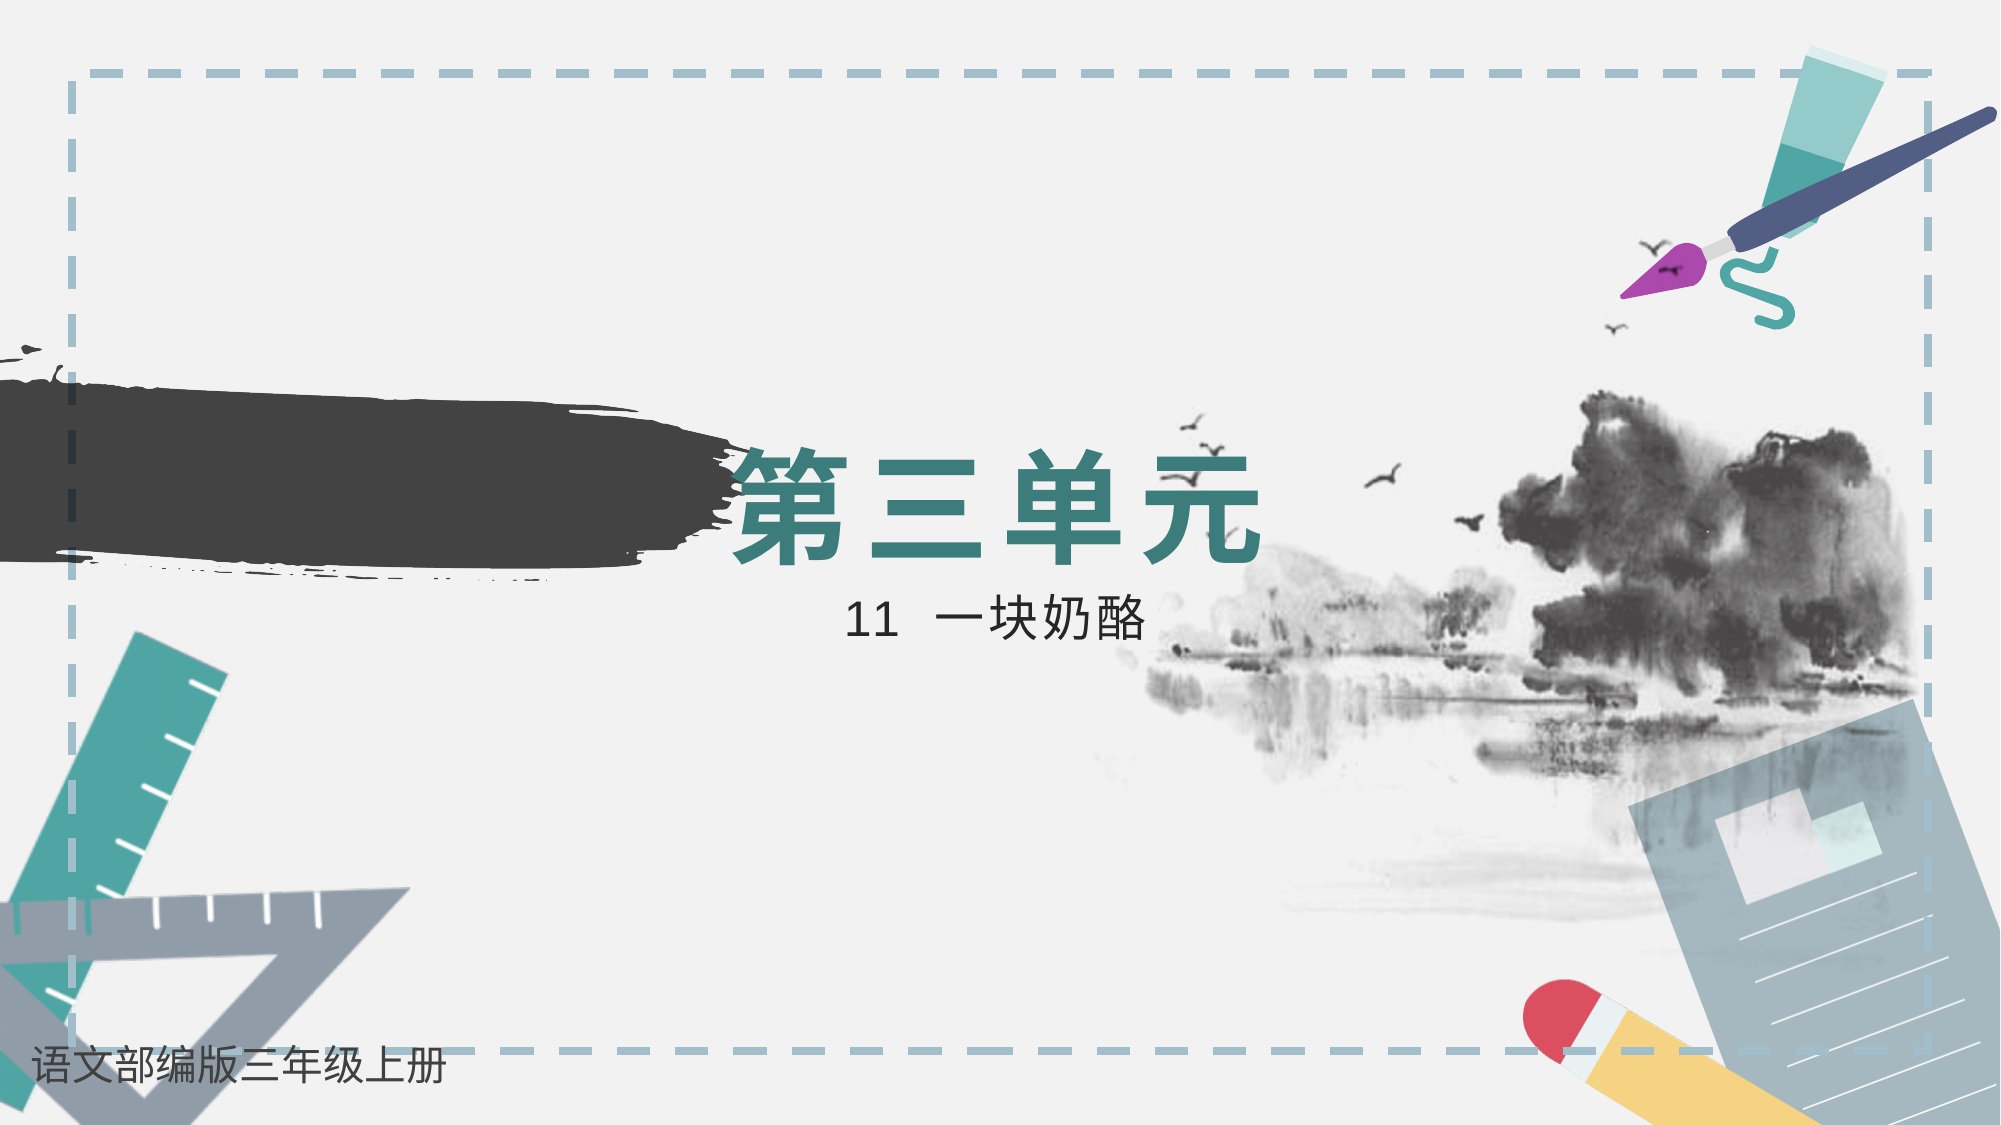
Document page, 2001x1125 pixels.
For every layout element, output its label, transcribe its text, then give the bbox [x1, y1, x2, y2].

text_box 第三单元 [752, 351, 1093, 580]
text_box 11 一块奶酪 [375, 586, 1093, 783]
picture [0, 611, 410, 1125]
picture [0, 335, 752, 582]
text_box 语文部编版三年级上册 [15, 1031, 616, 1097]
picture [1093, 235, 2001, 1125]
